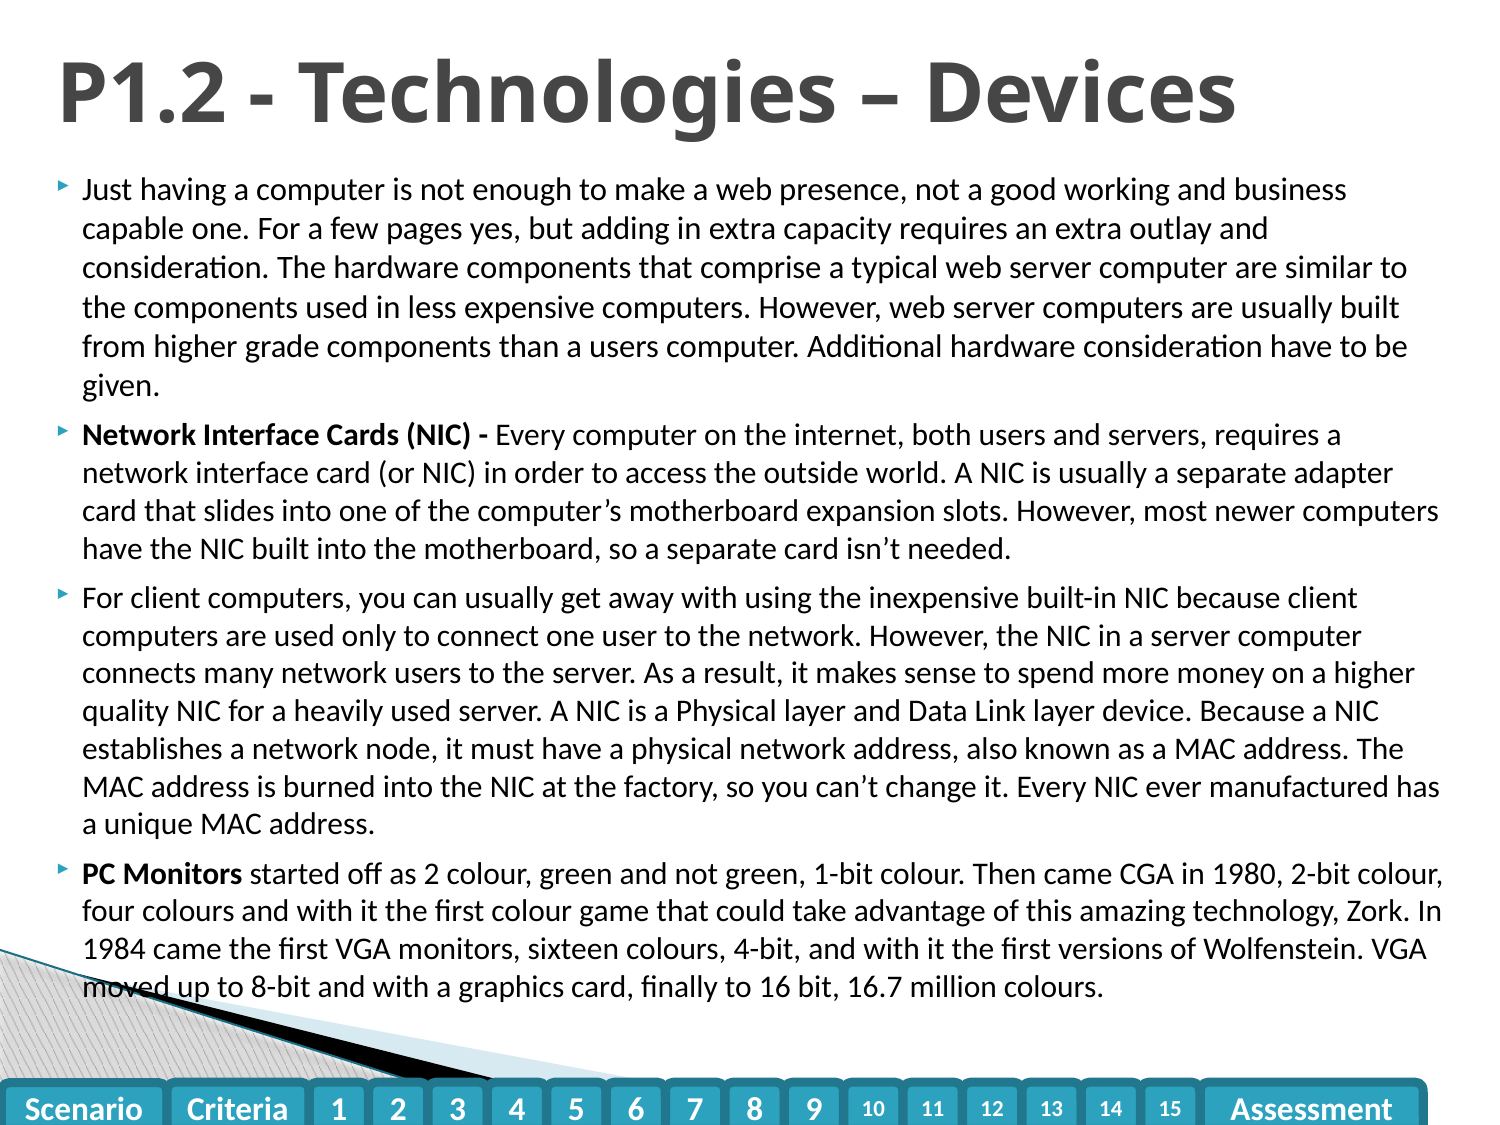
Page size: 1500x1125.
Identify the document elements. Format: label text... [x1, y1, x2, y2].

title P1.2 - Technologies – Devices [41, 19, 1392, 159]
list Just having a computer is not enough to make a web presence, not a good working and business capable one. For a few pages yes, but adding in extra capacity requires an extra outlay and consideration. The hardware components that comprise a typical web server computer are similar to the components used in less expensive computers. However, web server computers are usually built from higher grade components than a users computer. Additional hardware consideration have to be given. Network Interface Cards (NIC) - Every computer on the internet, both users and servers, requires a network interface card (or NIC) in order to access the outside world. A NIC is usually a separate adapter card that slides into one of the computer’s motherboard expansion slots. However, most newer computers have the NIC built into the motherboard, so a separate card isn’t needed. For client computers, you can usually get away with using the inexpensive built-in NIC because client computers are used only to connect one user to the network. However, the NIC in a server computer connects many network users to the server. As a result, it makes sense to spend more money on a higher quality NIC for a heavily used server. A NIC is a Physical layer and Data Link layer device. Because a NIC establishes a network node, it must have a physical network address, also known as a MAC address. The MAC address is burned into the NIC at the factory, so you can’t change it. Every NIC ever manufactured has a unique MAC address. PC Monitors started off as 2 colour, green and not green, 1-bit colour. Then came CGA in 1980, 2-bit colour, four colours and with it the first colour game that could take advantage of this amazing technology, Zork. In 1984 came the first VGA monitors, sixteen colours, 4-bit, and with it the first versions of Wolfenstein. VGA moved up to 8-bit and with a graphics card, finally to 16 bit, 16.7 million colours. [41, 160, 1459, 1047]
